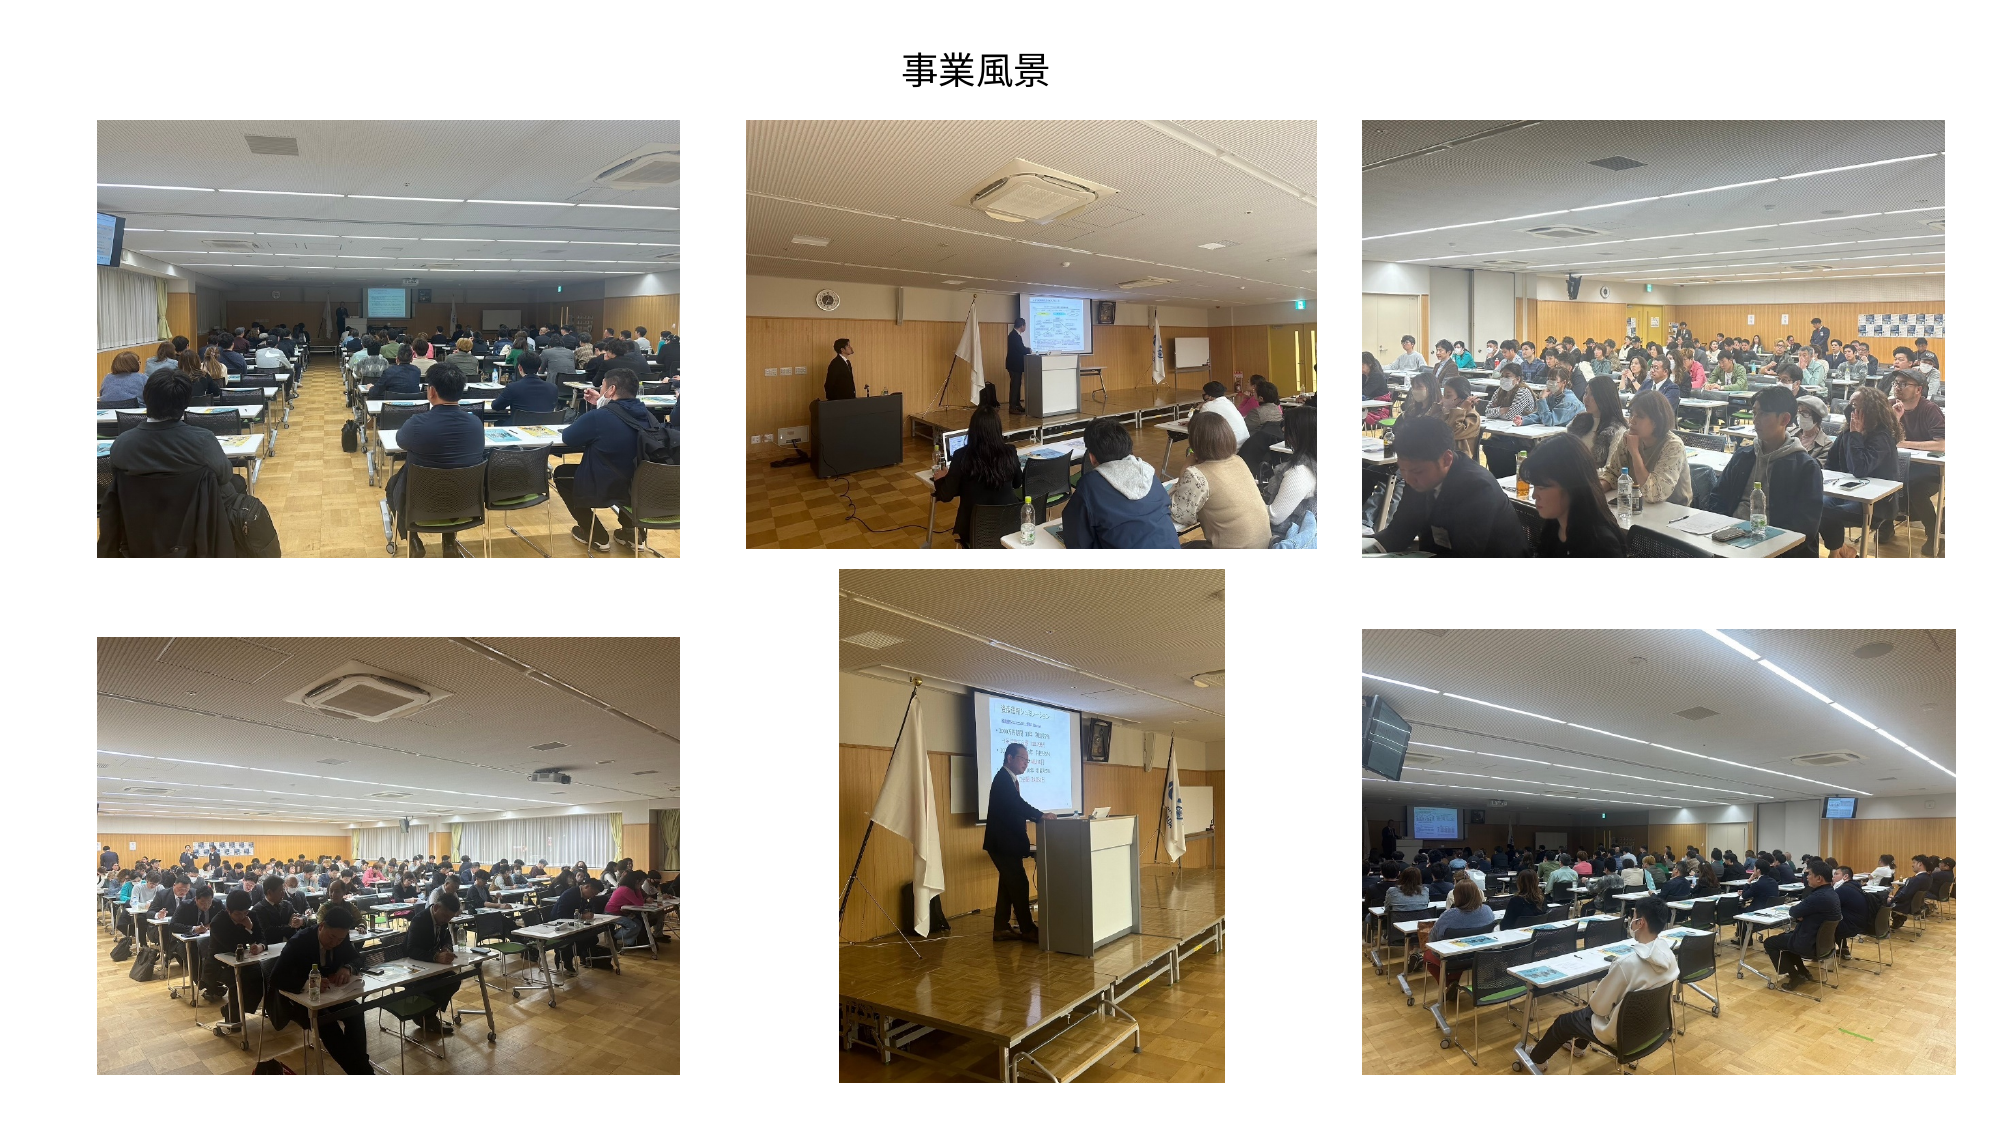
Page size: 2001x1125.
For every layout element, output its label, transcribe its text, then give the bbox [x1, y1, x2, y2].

subtitle 事業風景 [244, 45, 1745, 101]
picture [97, 637, 680, 1075]
picture [746, 120, 1317, 549]
picture [1362, 629, 1956, 1075]
picture [1362, 120, 1945, 558]
picture [839, 569, 1225, 1083]
picture [97, 120, 680, 558]
